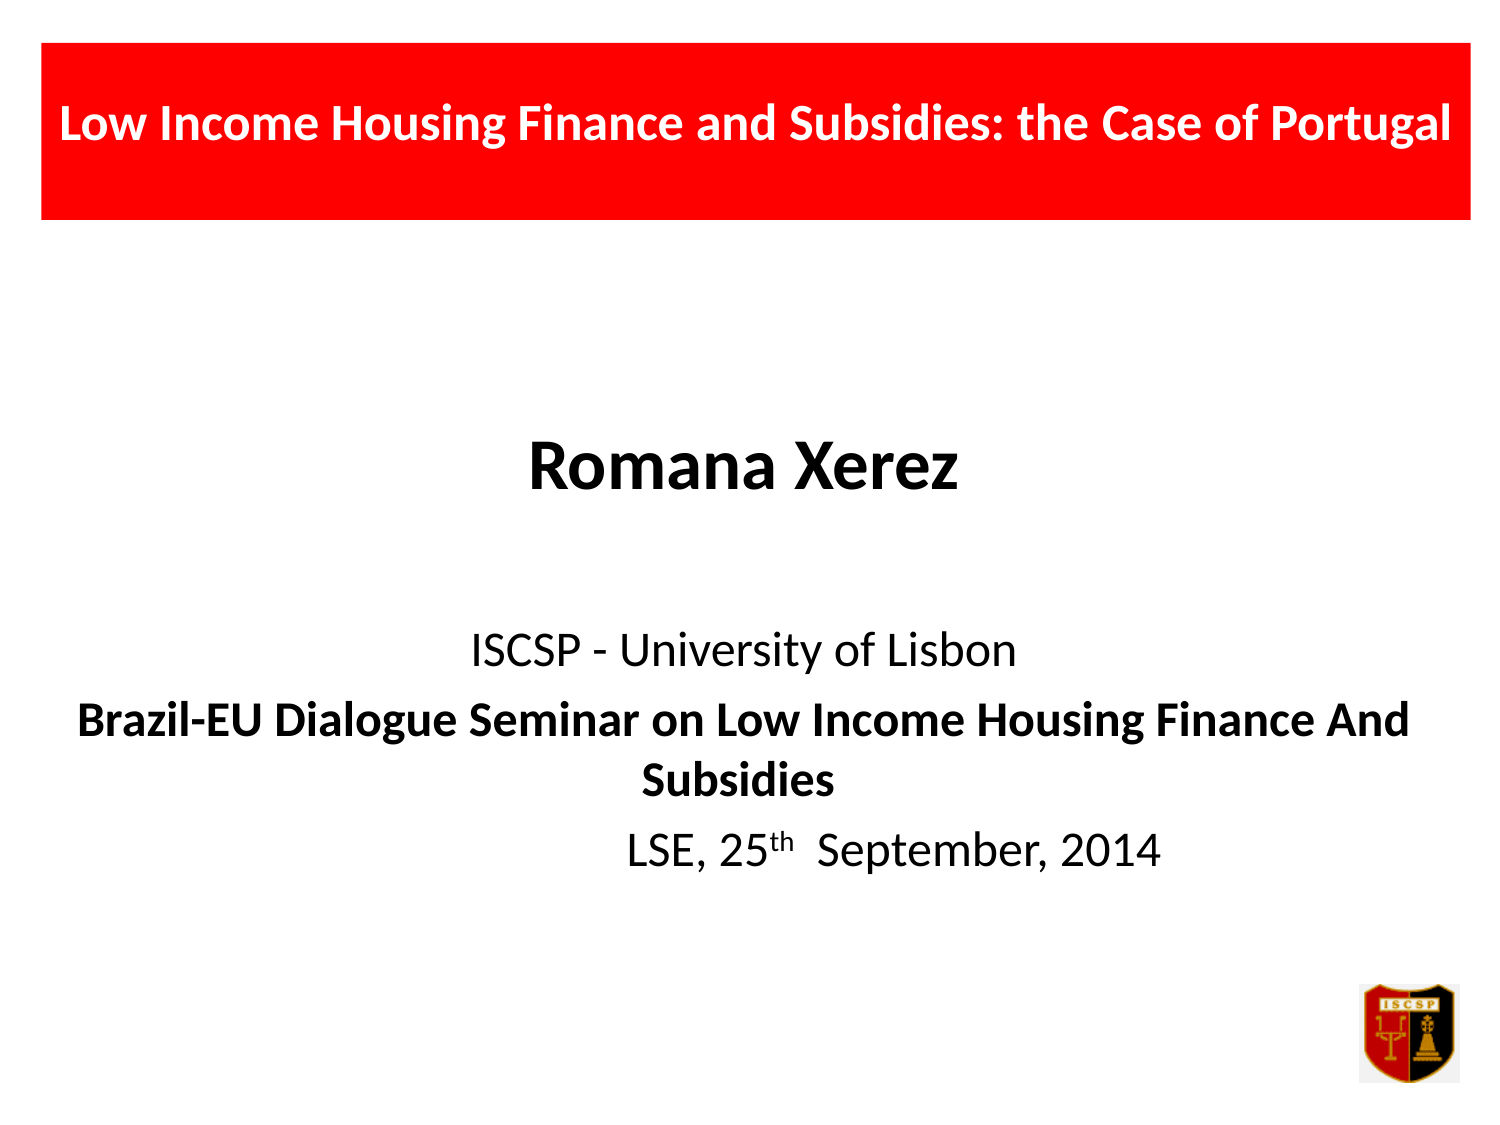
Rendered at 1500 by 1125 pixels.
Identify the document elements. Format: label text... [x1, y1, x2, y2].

title Low Income Housing Finance and Subsidies: the Case of Portugal [41, 42, 1471, 220]
picture [1359, 984, 1460, 1083]
subtitle Romana Xerez ISCSP - University of Lisbon Brazil-EU Dialogue Seminar on Low Income Housing Finance And Subsidies LSE, 25th September, 2014 [29, 408, 1459, 1024]
